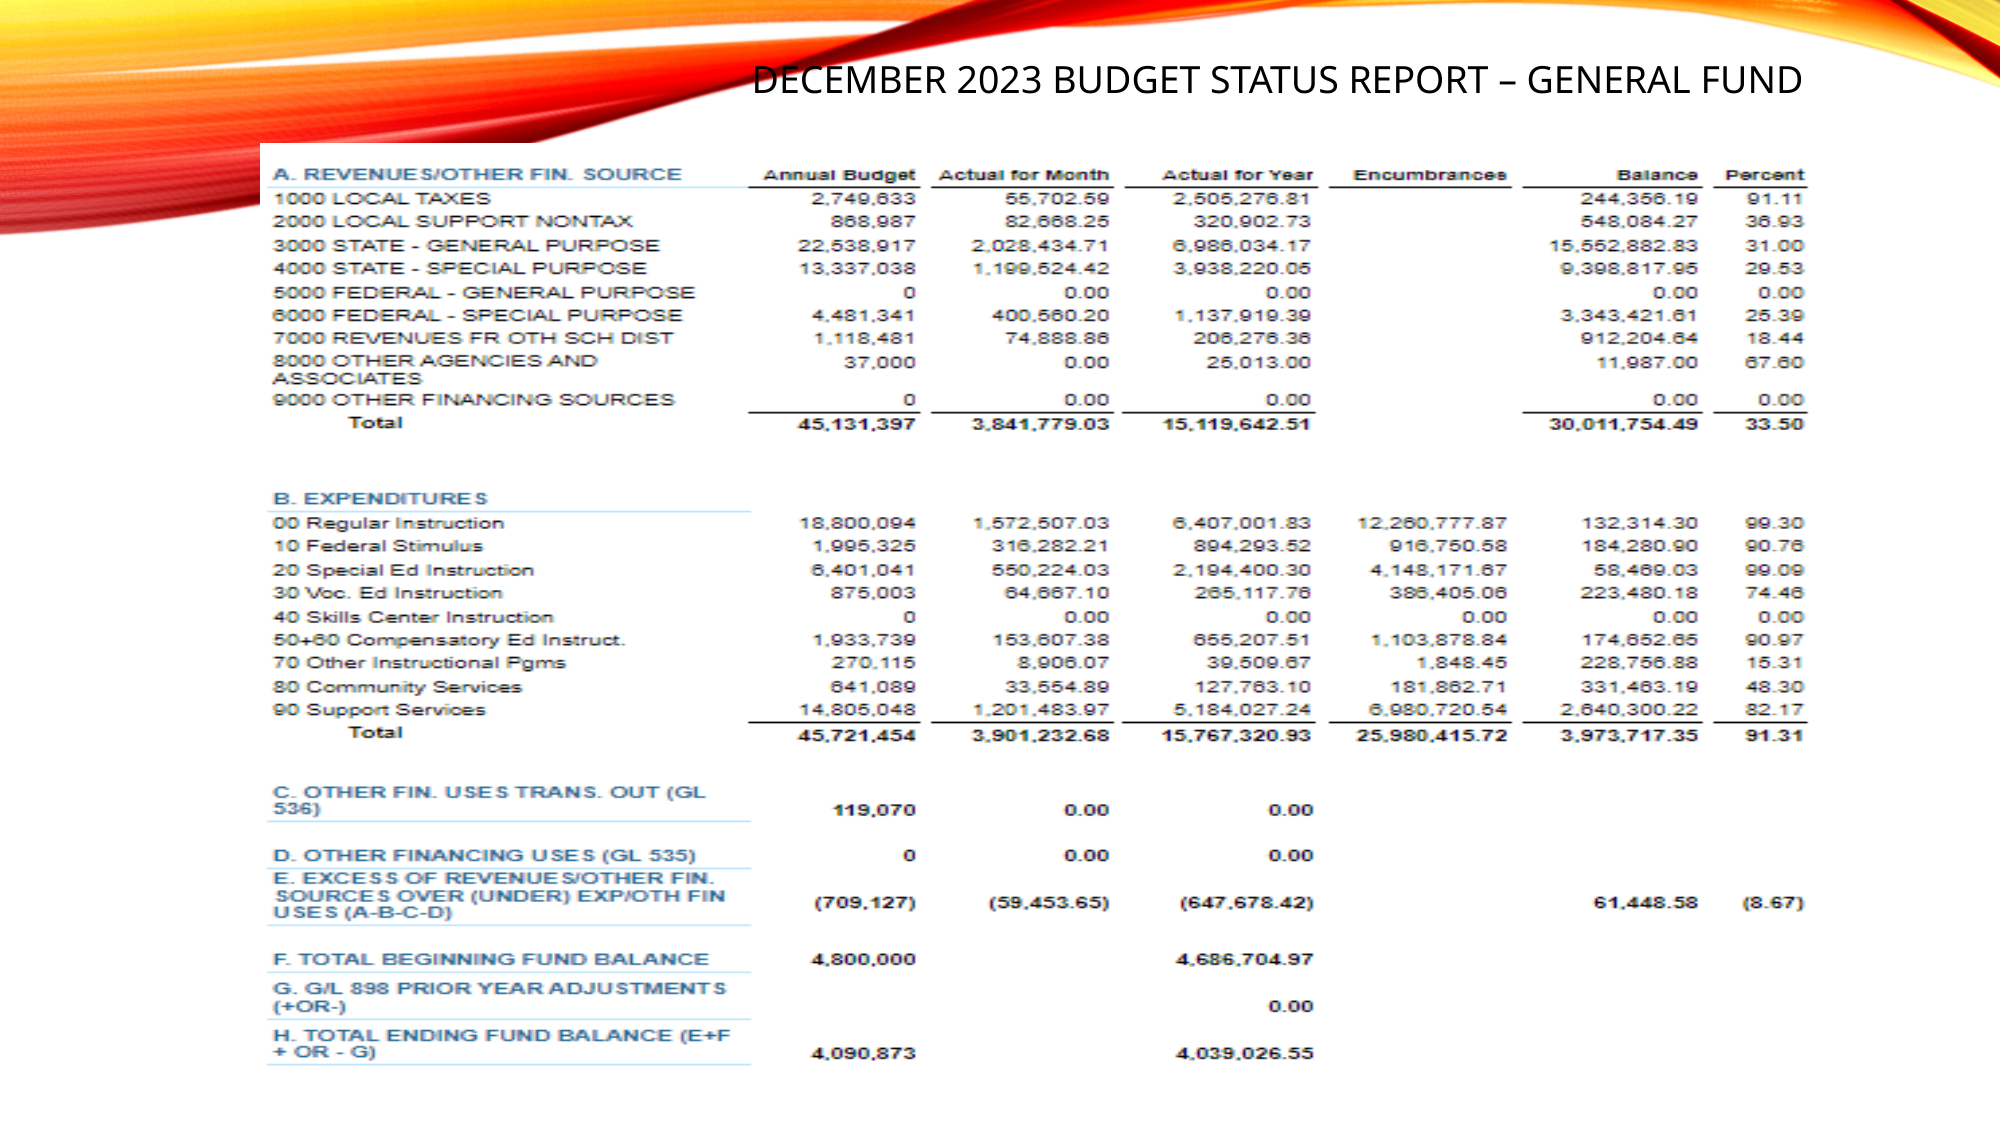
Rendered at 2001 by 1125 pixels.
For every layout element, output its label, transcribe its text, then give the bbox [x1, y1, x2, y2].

picture [0, 0, 2000, 1082]
title DECEMBER 2023 BUDGET STATUS REPORT – GENERAL FUND [665, 42, 1891, 122]
